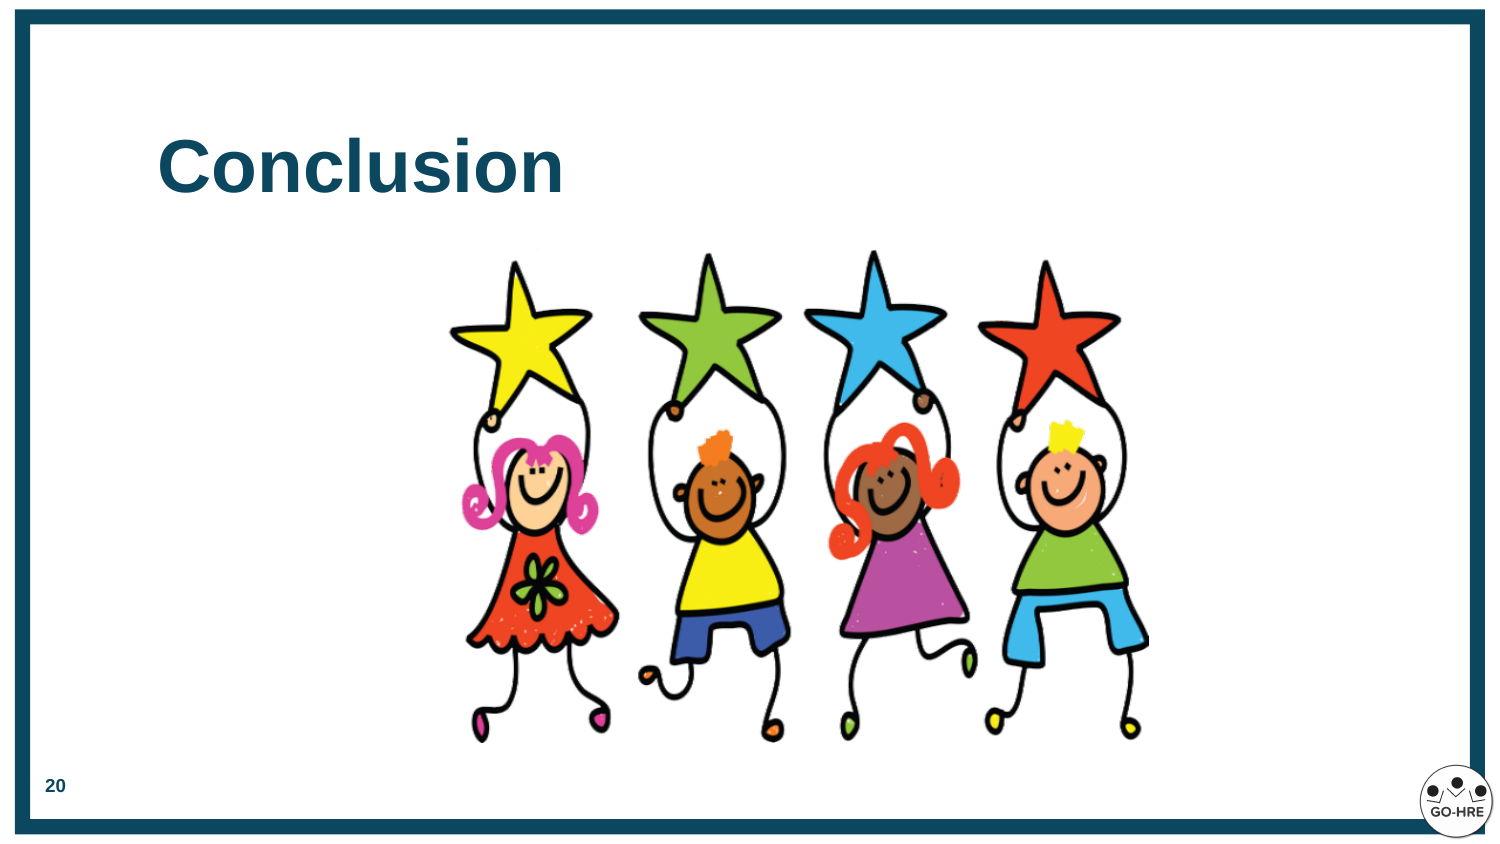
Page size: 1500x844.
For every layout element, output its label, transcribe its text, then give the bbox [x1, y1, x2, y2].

picture [1419, 764, 1495, 840]
slide_number 20 [30, 754, 121, 819]
title Conclusion [142, 86, 1401, 237]
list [446, 249, 1149, 744]
